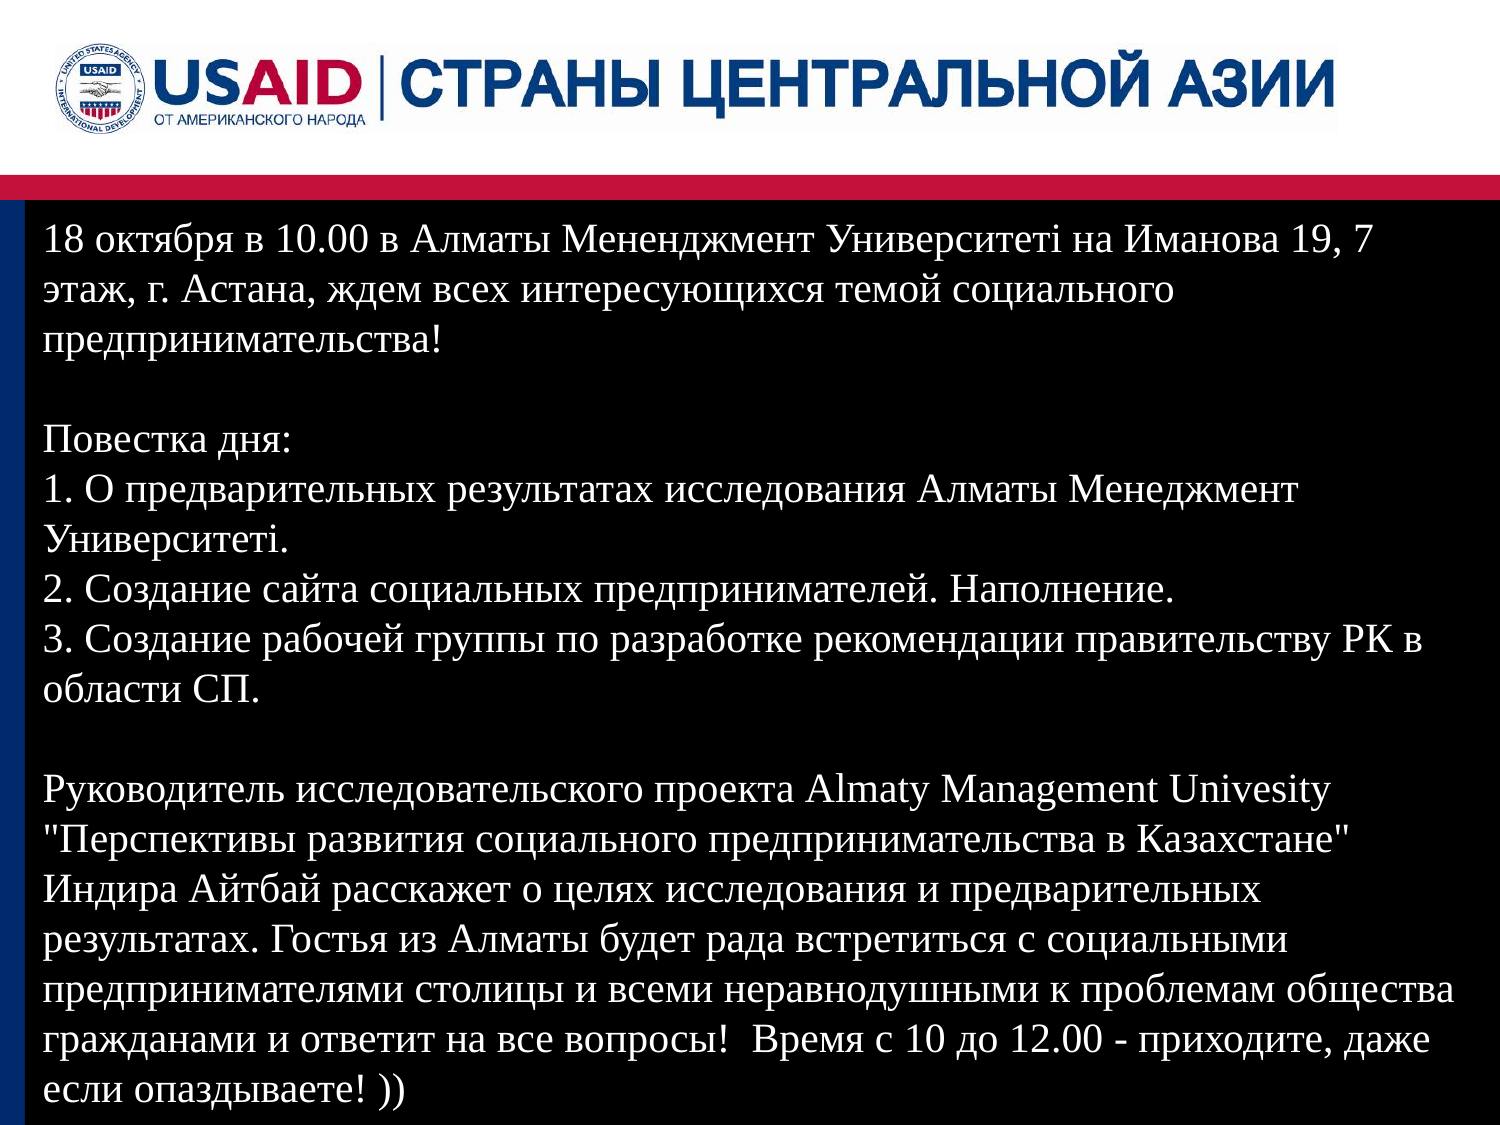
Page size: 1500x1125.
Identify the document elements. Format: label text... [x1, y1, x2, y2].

text_box [24, 200, 1500, 1125]
text_box 18 октября в 10.00 в Алматы Мененджмент Университеті на Иманова 19, 7 этаж, г. Астана, ждем всех интересующихся темой социального предпринимательства! Повестка дня: 1. О предварительных результатах исследования Алматы Менеджмент Университеті. 2. Создание сайта социальных предпринимателей. Наполнение. 3. Создание рабочей группы по разработке рекомендации правительству РК в области СП. Руководитель исследовательского проекта Almaty Management Univesity "Перспективы развития социального предпринимательства в Казахстане" Индира Айтбай расскажет о целях исследования и предварительных результатах. Гостья из Алматы будет рада встретиться с социальными предпринимателями столицы и всеми неравнодушными к проблемам общества гражданами и ответит на все вопросы! Время с 10 до 12.00 - приходите, даже если опаздываете! )) [27, 202, 1478, 1118]
picture [55, 43, 1338, 134]
